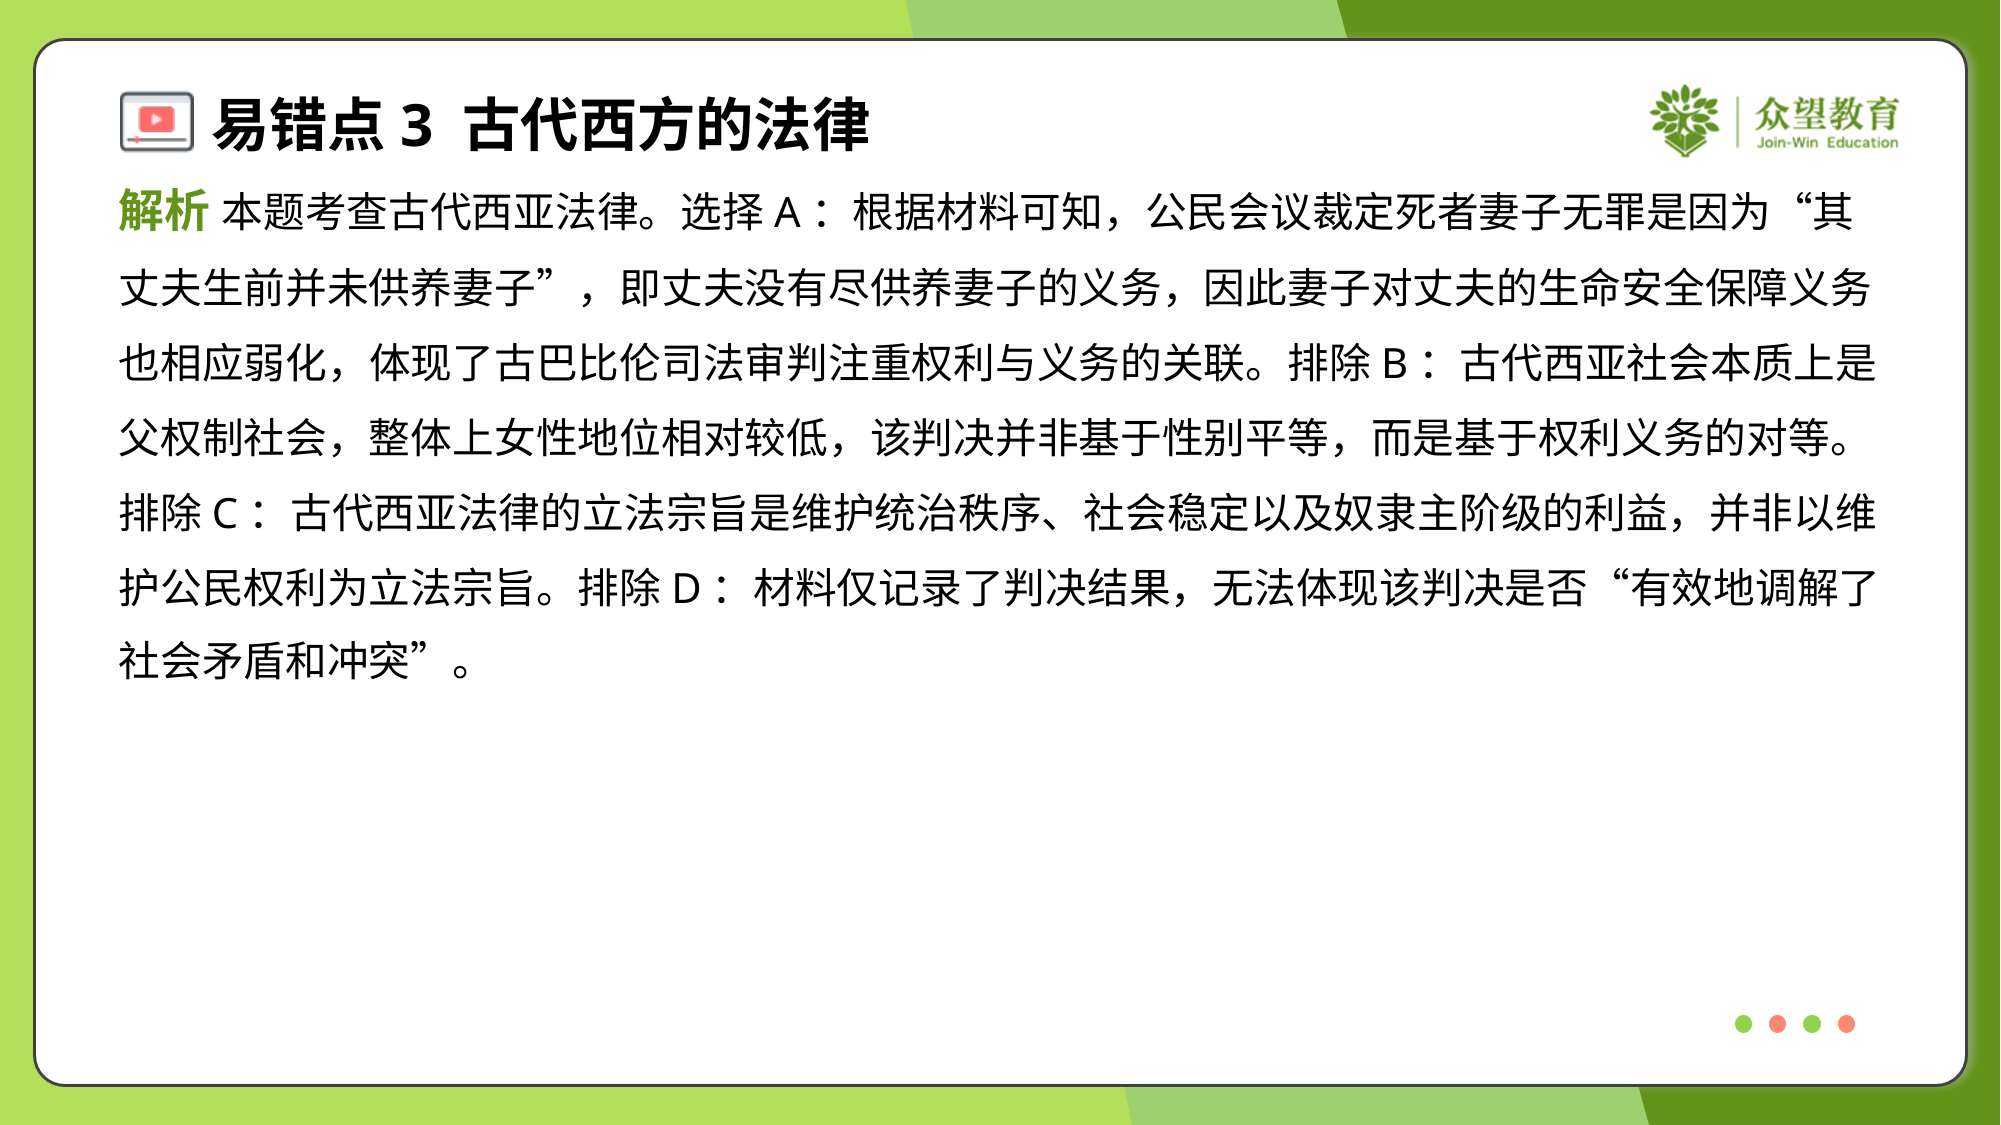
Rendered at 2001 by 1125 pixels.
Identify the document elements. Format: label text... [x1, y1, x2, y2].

text_box 解析 本题考查古代西亚法律。选择A：根据材料可知，公民会议裁定死者妻子无罪是因为“其 丈夫生前并未供养妻子”，即丈夫没有尽供养妻子的义务，因此妻子对丈夫的生命安全保障义务 也相应弱化，体现了古巴比伦司法审判注重权利与义务的关联。排除B：古代西亚社会本质上是 父权制社会，整体上女性地位相对较低，该判决并非基于性别平等，而是基于权利义务的对等。 排除C：古代西亚法律的立法宗旨是维护统治秩序、社会稳定以及奴隶主阶级的利益，并非以维 护公民权利为立法宗旨。排除D：材料仅记录了判决结果，无法体现该判决是否“有效地调解了 社会矛盾和冲突”。 [118, 159, 1883, 677]
picture [0, 0, 2000, 1125]
